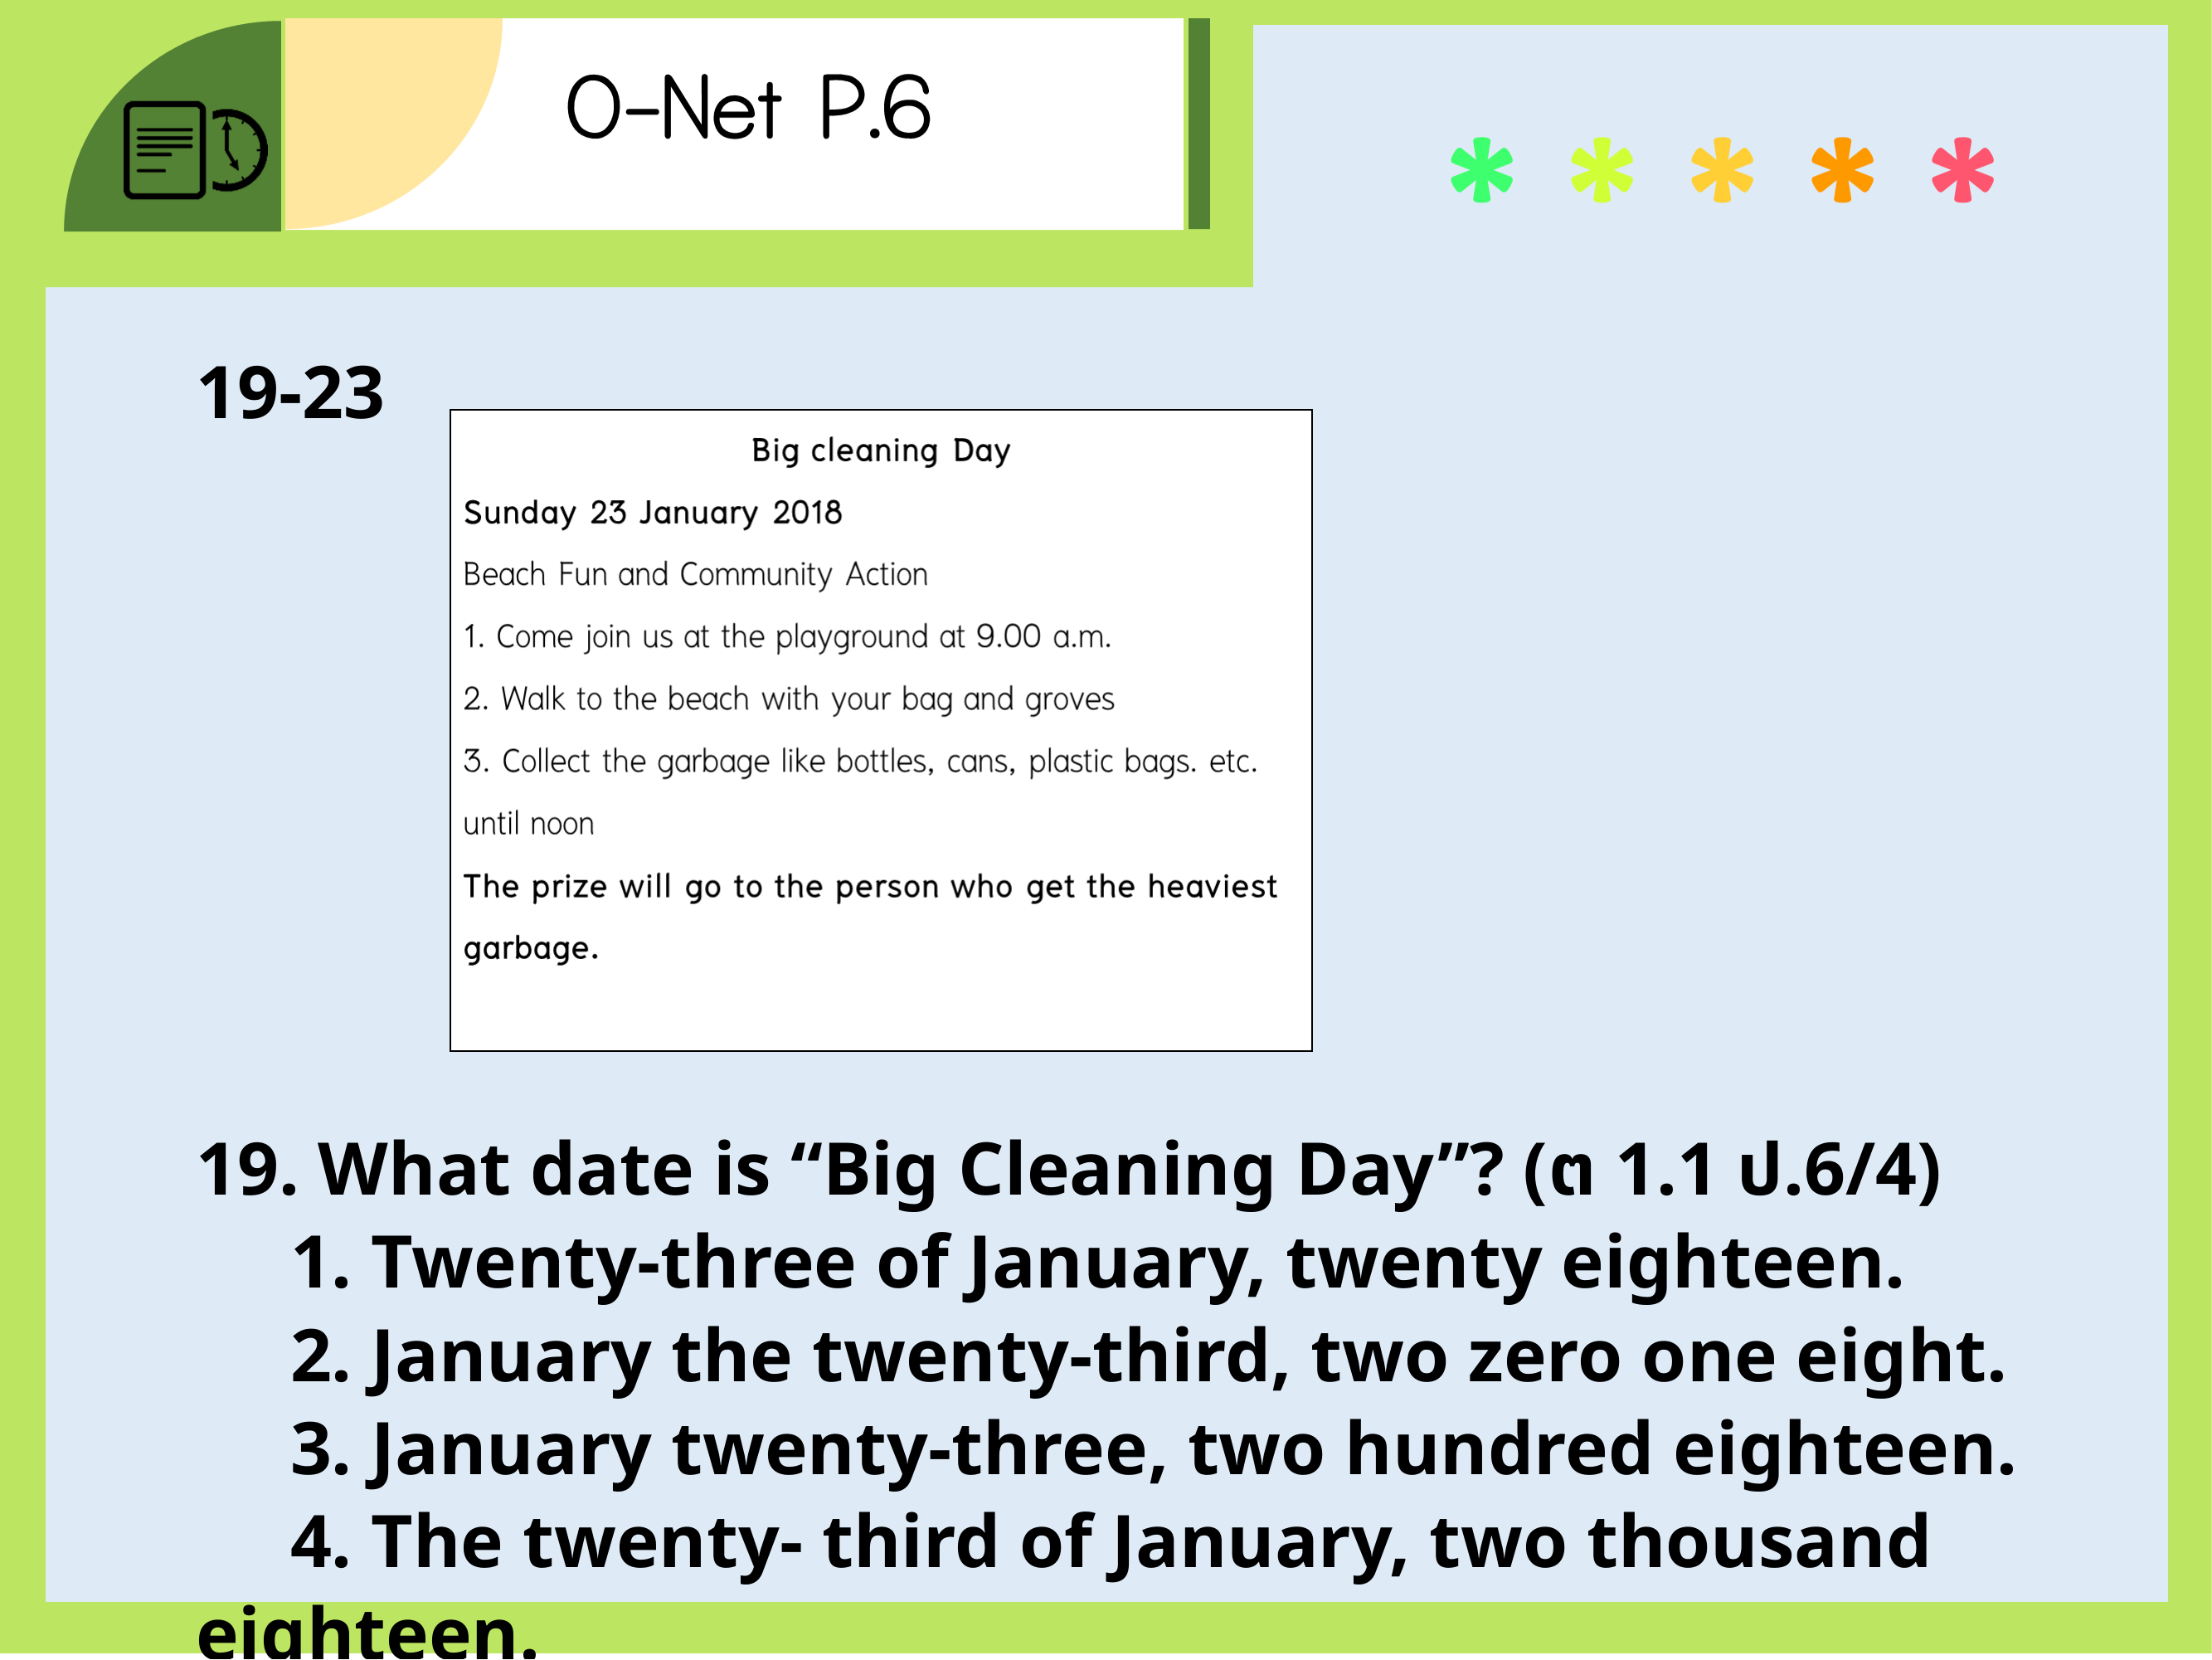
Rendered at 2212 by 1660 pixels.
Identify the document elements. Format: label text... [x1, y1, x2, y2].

picture [0, 0, 2212, 1653]
text_box 19-23 19. What date is “Big Cleaning Day”? (ต 1.1 ป.6/4) 1. Twenty-three of January, twenty eighteen. 2. January the twenty-third, two zero one eight. 3. January twenty-three, two hundred eighteen. 4. The twenty- third of January, two thousand eighteen. [183, 1653, 2089, 1659]
